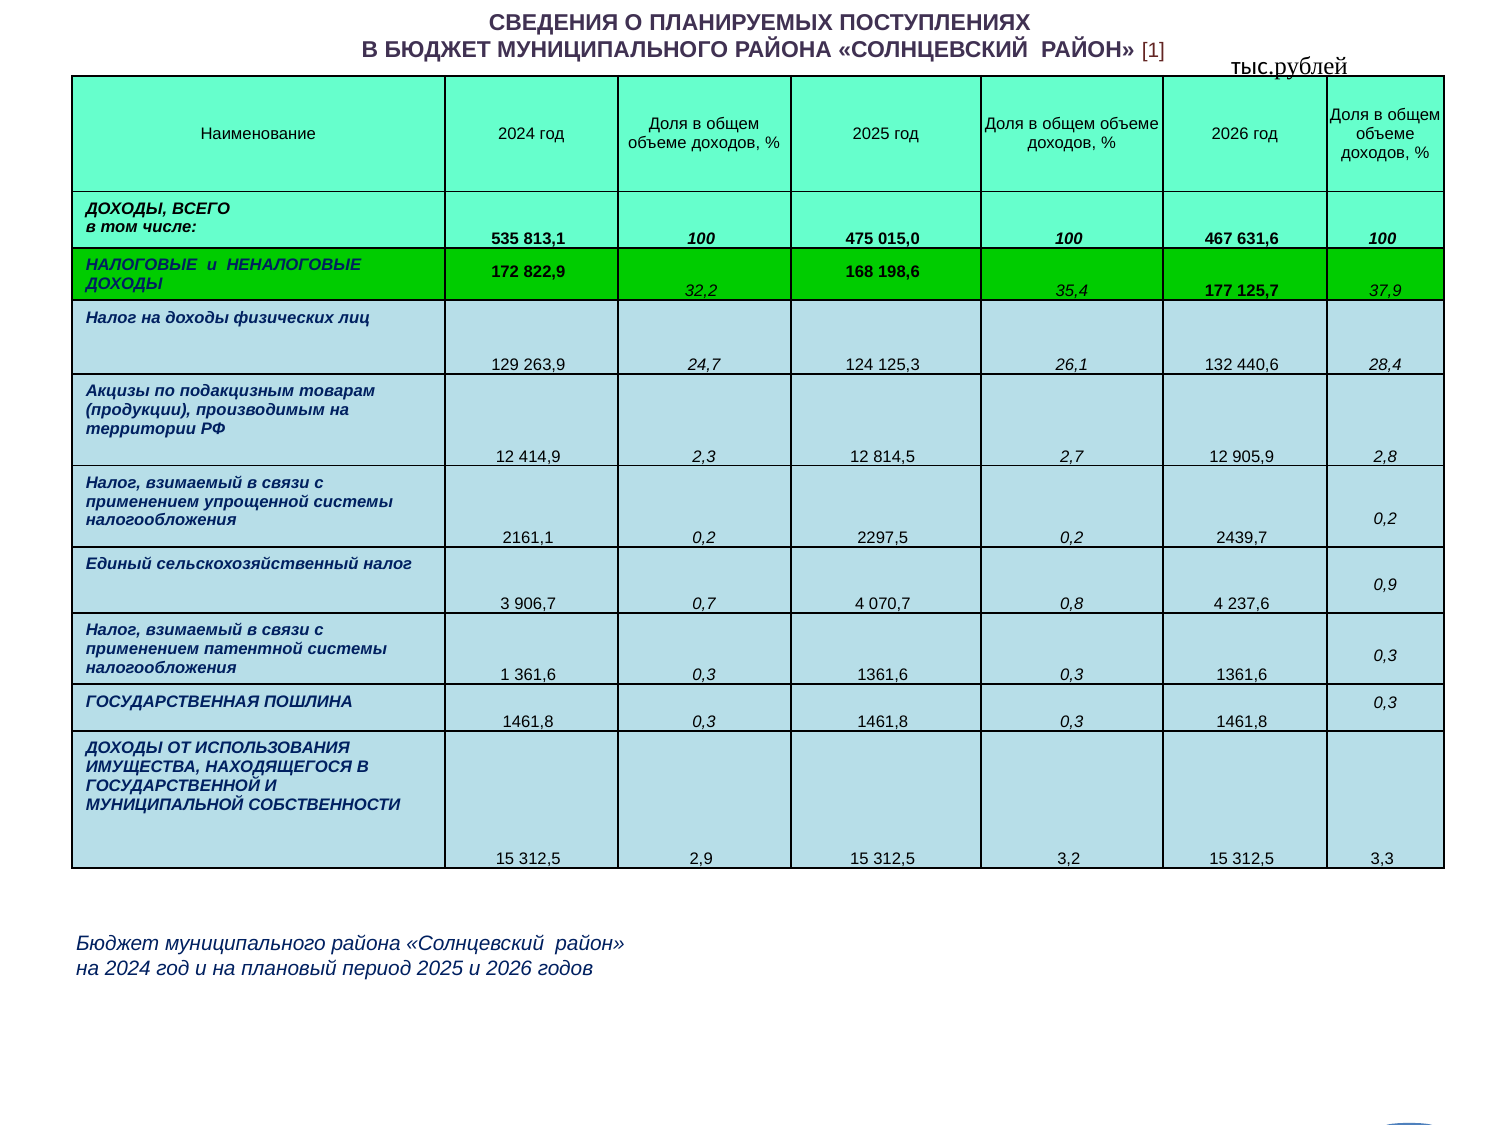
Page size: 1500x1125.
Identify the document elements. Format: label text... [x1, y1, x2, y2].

table_cell Налог, взимаемый в связи с применением упрощенной системы налогообложения [73, 466, 444, 546]
table_cell 1461,8 [446, 685, 617, 730]
table_cell 2439,7 [1164, 466, 1326, 546]
table_cell 0,3 [982, 614, 1162, 683]
table_cell 26,1 [982, 301, 1162, 373]
table_cell 0,3 [1328, 685, 1443, 730]
table_cell 168 198,6 [792, 249, 980, 299]
table_cell 2297,5 [792, 466, 980, 546]
table_cell 1361,6 [1164, 614, 1326, 683]
table_cell Акцизы по подакцизным товарам (продукции), производимым на территории РФ [73, 375, 444, 465]
table_cell 12 414,9 [446, 375, 617, 465]
table_cell ГОСУДАРСТВЕННАЯ ПОШЛИНА [73, 685, 444, 730]
table_cell 4 237,6 [1164, 548, 1326, 612]
table_cell 172 822,9 [446, 249, 617, 299]
text_box тыс.рублей [1216, 70, 1441, 87]
table_cell 100 [1328, 192, 1443, 247]
table_header Доля в общем объеме доходов, % [1328, 77, 1443, 191]
table_cell 2,7 [982, 375, 1162, 465]
table_cell 3,3 [1328, 732, 1443, 867]
table_header 2025 год [792, 77, 980, 191]
table_header Доля в общем объеме доходов, % [982, 77, 1162, 191]
table_cell 177 125,7 [1164, 249, 1326, 299]
table_cell 0,2 [1328, 466, 1443, 546]
table_cell 0,3 [1328, 614, 1443, 683]
table_cell 15 312,5 [446, 732, 617, 867]
table_cell 467 631,6 [1164, 192, 1326, 247]
table_cell 32,2 [619, 249, 790, 299]
table_cell 2,8 [1328, 375, 1443, 465]
table_cell Налог на доходы физических лиц [73, 301, 444, 373]
table_cell 0,2 [619, 466, 790, 546]
table_cell 4 070,7 [792, 548, 980, 612]
table_cell 1361,6 [792, 614, 980, 683]
table_cell 132 440,6 [1164, 301, 1326, 373]
table_cell 0,8 [982, 548, 1162, 612]
table_cell 12 814,5 [792, 375, 980, 465]
table_cell 0,7 [619, 548, 790, 612]
table_cell 24,7 [619, 301, 790, 373]
table_cell НАЛОГОВЫЕ и НЕНАЛОГОВЫЕ ДОХОДЫ [73, 249, 444, 299]
table_cell 535 813,1 [446, 192, 617, 247]
table_cell 0,2 [982, 466, 1162, 546]
table_cell 1 361,6 [446, 614, 617, 683]
table_cell 1461,8 [792, 685, 980, 730]
table_header Наименование [73, 77, 444, 191]
table_header 2026 год [1164, 77, 1326, 191]
table_cell 0,3 [982, 685, 1162, 730]
table_cell 2,3 [619, 375, 790, 465]
table_cell 2161,1 [446, 466, 617, 546]
table_cell ДОХОДЫ, ВСЕГО в том числе: [73, 192, 444, 247]
table_cell 100 [982, 192, 1162, 247]
table_cell 28,4 [1328, 301, 1443, 373]
text_box Бюджет муниципального района «Солнцевский район» на 2024 год и на плановый период 2025 и 2026 годов [61, 922, 1125, 987]
table_cell 124 125,3 [792, 301, 980, 373]
table_cell 15 312,5 [792, 732, 980, 867]
table_cell 0,3 [619, 685, 790, 730]
table_cell 0,3 [619, 614, 790, 683]
table_cell Налог, взимаемый в связи с применением патентной системы налогообложения [73, 614, 444, 683]
table_cell 12 905,9 [1164, 375, 1326, 465]
table_cell 15 312,5 [1164, 732, 1326, 867]
table_cell 2,9 [619, 732, 790, 867]
table_cell 129 263,9 [446, 301, 617, 373]
table_header 2024 год [446, 77, 617, 191]
table_cell 1461,8 [1164, 685, 1326, 730]
text_box СВЕДЕНИЯ О ПЛАНИРУЕМЫХ ПОСТУПЛЕНИЯХ В БЮДЖЕТ МУНИЦИПАЛЬНОГО РАЙОНА «СОЛНЦЕВСКИЙ РАЙОН» [1] [0, 0, 1500, 70]
table_cell 475 015,0 [792, 192, 980, 247]
table_cell 35,4 [982, 249, 1162, 299]
table_cell Единый сельскохозяйственный налог [73, 548, 444, 612]
table_cell 3 906,7 [446, 548, 617, 612]
table_cell 0,9 [1328, 548, 1443, 612]
table_cell 3,2 [982, 732, 1162, 867]
table_cell 37,9 [1328, 249, 1443, 299]
table_cell ДОХОДЫ ОТ ИСПОЛЬЗОВАНИЯ ИМУЩЕСТВА, НАХОДЯЩЕГОСЯ В ГОСУДАРСТВЕННОЙ И МУНИЦИПАЛЬНОЙ СОБСТВЕННОСТИ [73, 732, 444, 867]
table_header Доля в общем объеме доходов, % [619, 77, 790, 191]
table_cell 100 [619, 192, 790, 247]
